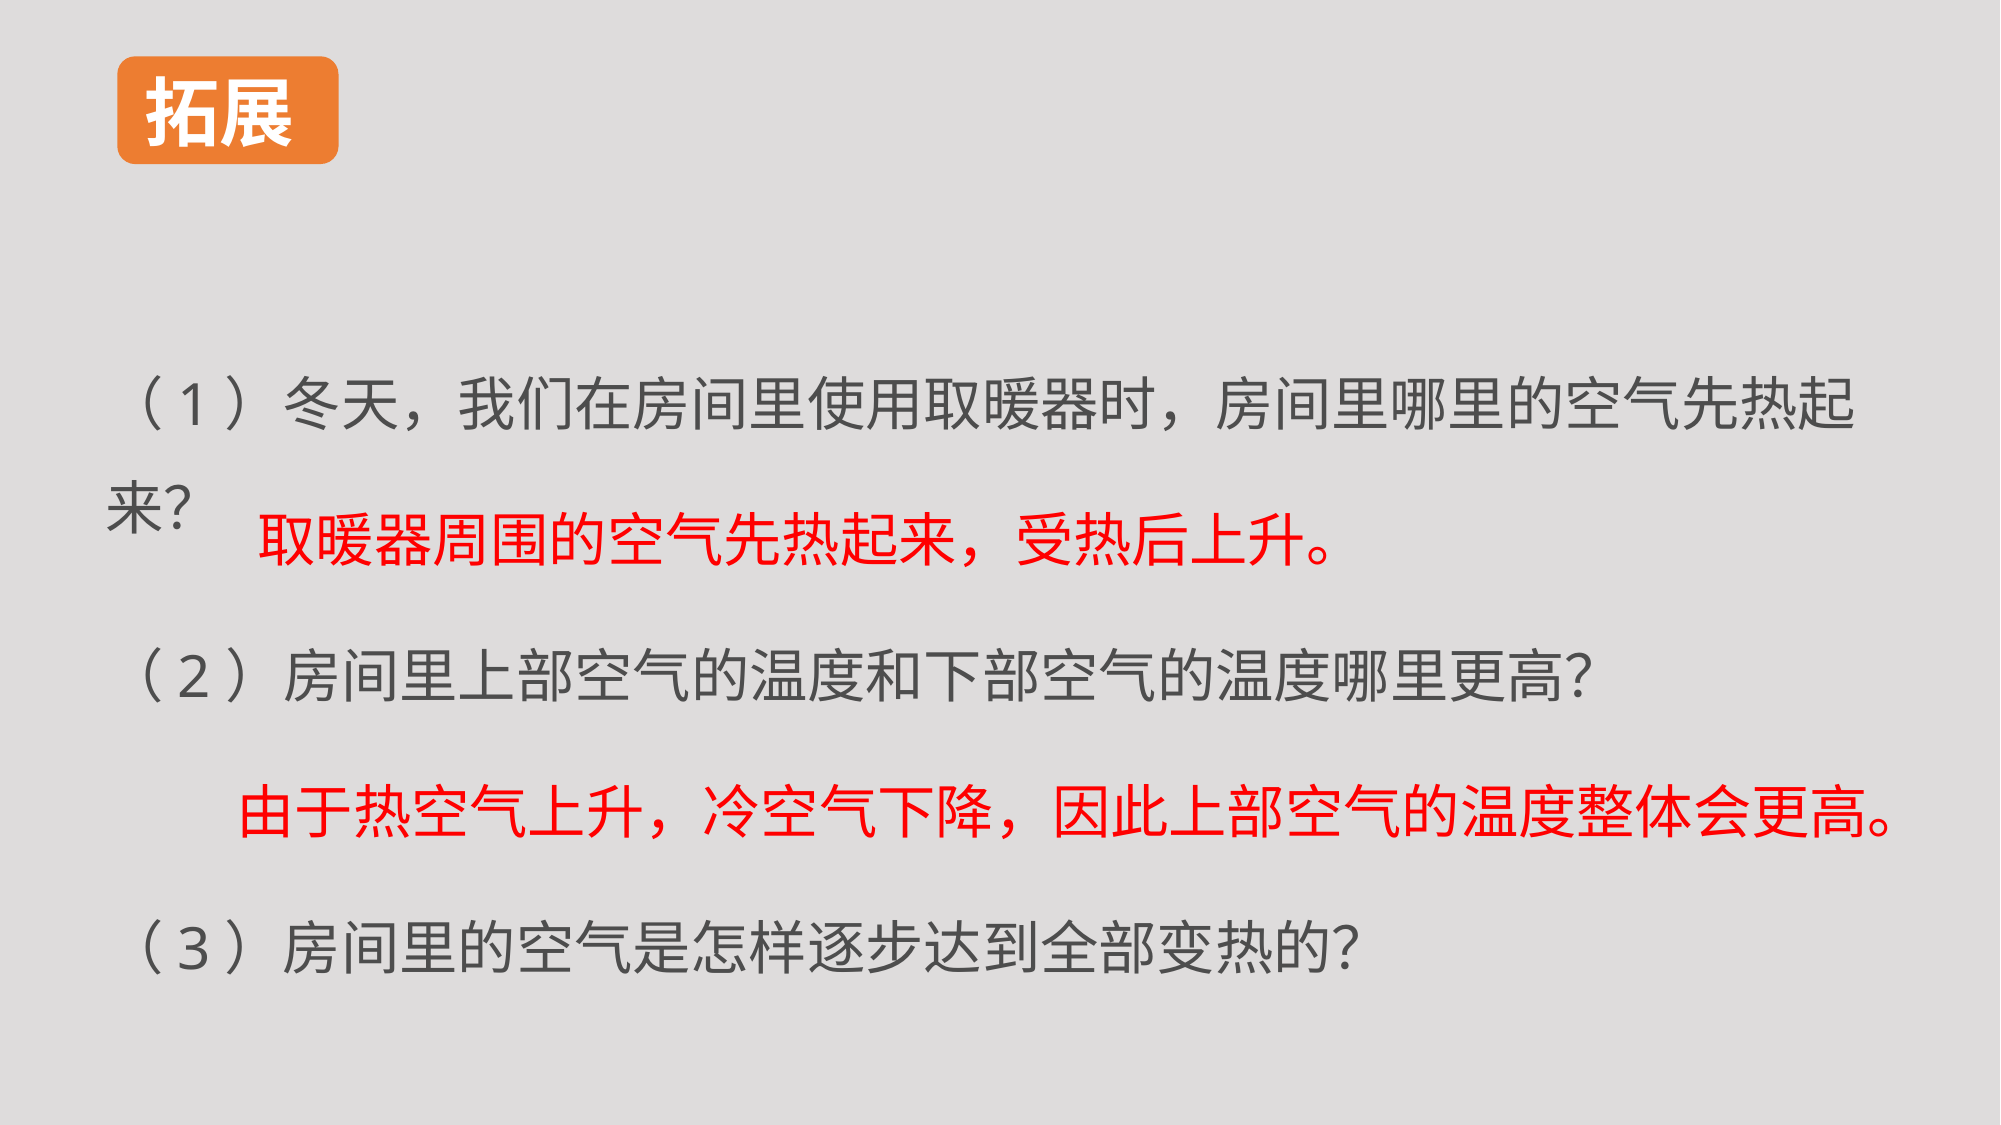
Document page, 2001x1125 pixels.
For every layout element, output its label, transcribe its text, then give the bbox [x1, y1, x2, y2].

text_box 取暖器周围的空气先热起来，受热后上升。 [242, 460, 1499, 581]
text_box （1）冬天，我们在房间里使用取暖器时，房间里哪里的空气先热起来？ [90, 324, 1921, 549]
text_box （3）房间里的空气是怎样逐步达到全部变热的？ [90, 868, 1558, 989]
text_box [117, 56, 339, 165]
text_box 由于热空气上升，冷空气下降，因此上部空气的温度整体会更高。 [221, 732, 1921, 853]
text_box （2）房间里上部空气的温度和下部空气的温度哪里更高？ [90, 596, 1638, 717]
